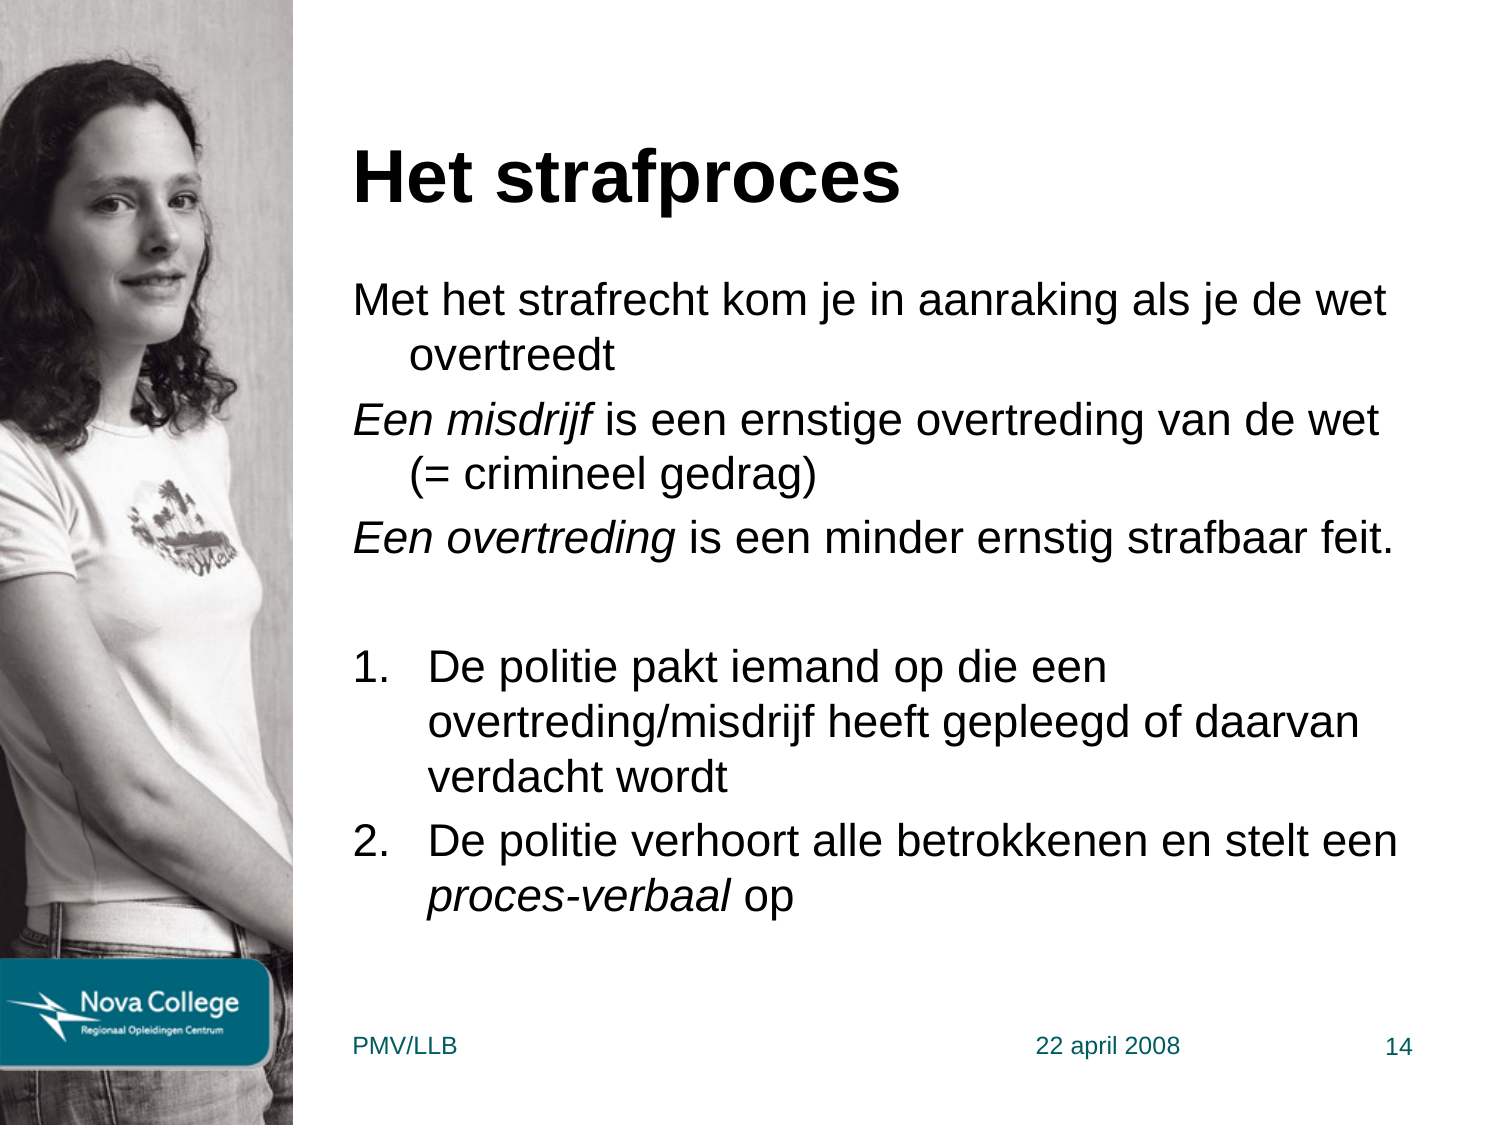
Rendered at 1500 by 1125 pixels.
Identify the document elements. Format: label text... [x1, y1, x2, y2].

text_box PMV/LLB [337, 1025, 1009, 1068]
slide_number 14 [1331, 1022, 1429, 1076]
title Het strafproces [337, 49, 1427, 226]
list Met het strafrecht kom je in aanraking als je de wet overtreedt Een misdrijf is een ernstige overtreding van de wet (= crimineel gedrag) Een overtreding is een minder ernstig strafbaar feit. De politie pakt iemand op die een overtreding/misdrijf heeft gepleegd of daarvan verdacht wordt De politie verhoort alle betrokkenen en stelt een proces-verbaal op [337, 262, 1427, 938]
picture [0, 0, 293, 1125]
text_box 22 april 2008 [1020, 1025, 1323, 1068]
